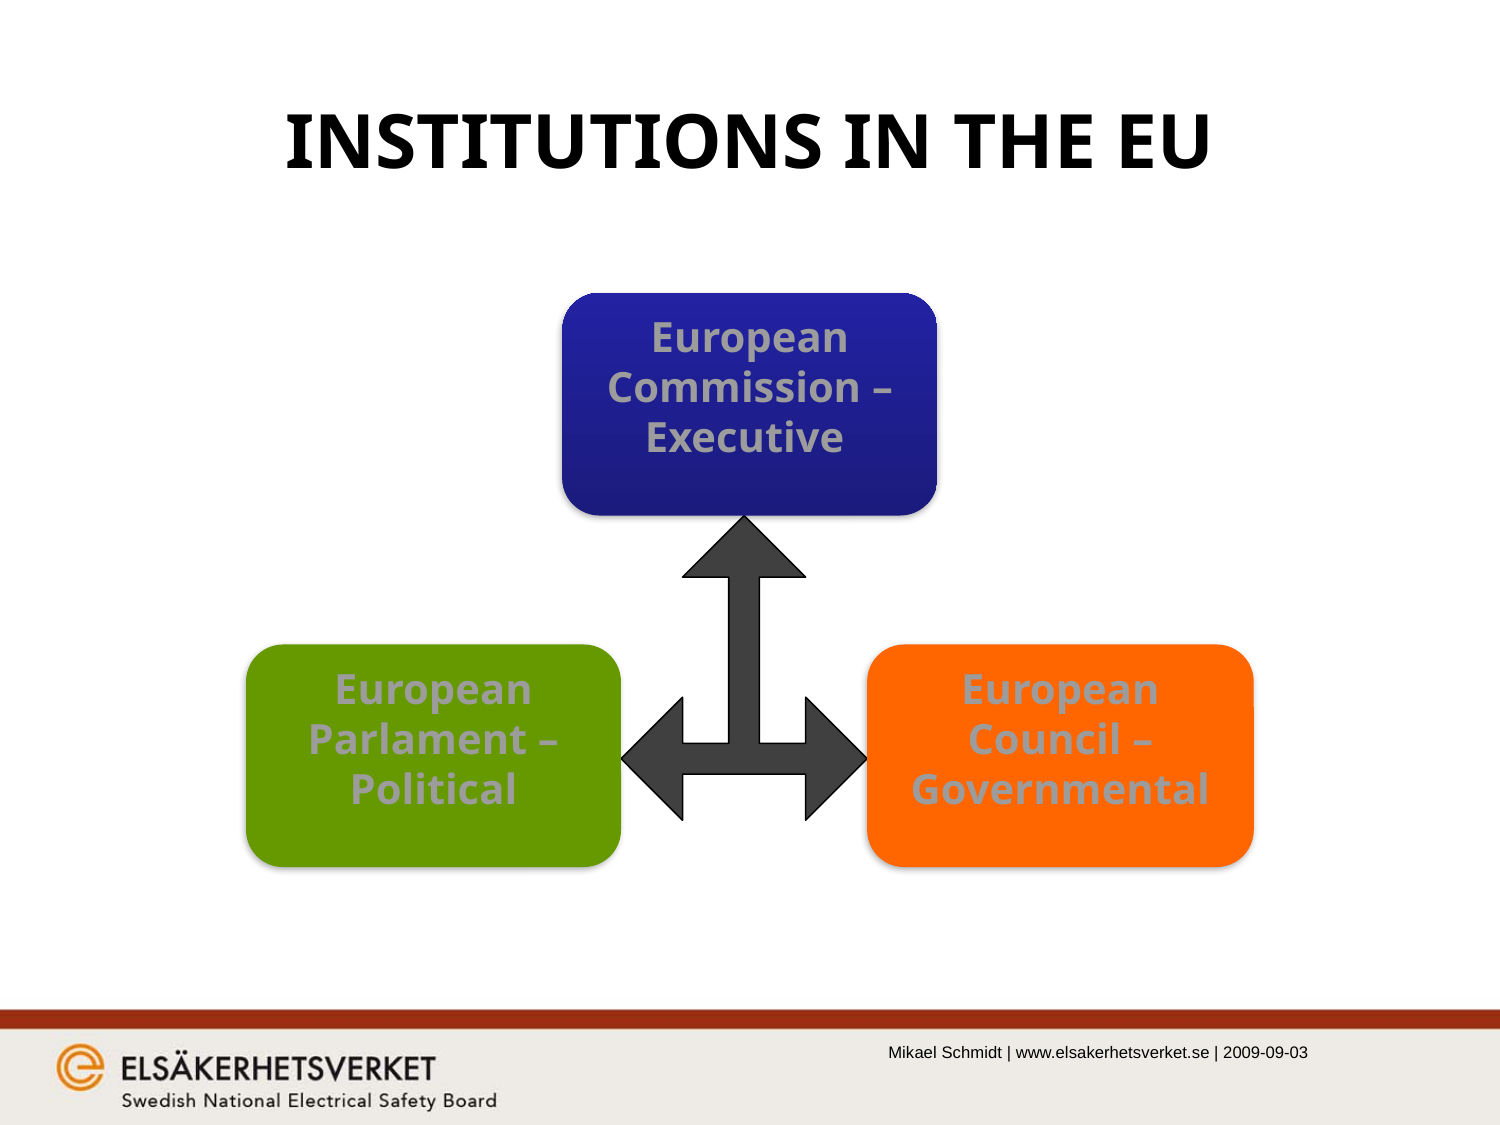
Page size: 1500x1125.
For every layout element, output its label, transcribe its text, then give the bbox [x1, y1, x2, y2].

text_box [245, 292, 1255, 868]
footer Mikael Schmidt | www.elsakerhetsverket.se | 2009-09-03 [738, 1034, 1460, 1103]
picture [0, 0, 1500, 1125]
title INSTITUTIONS IN THE EU [74, 44, 1426, 233]
